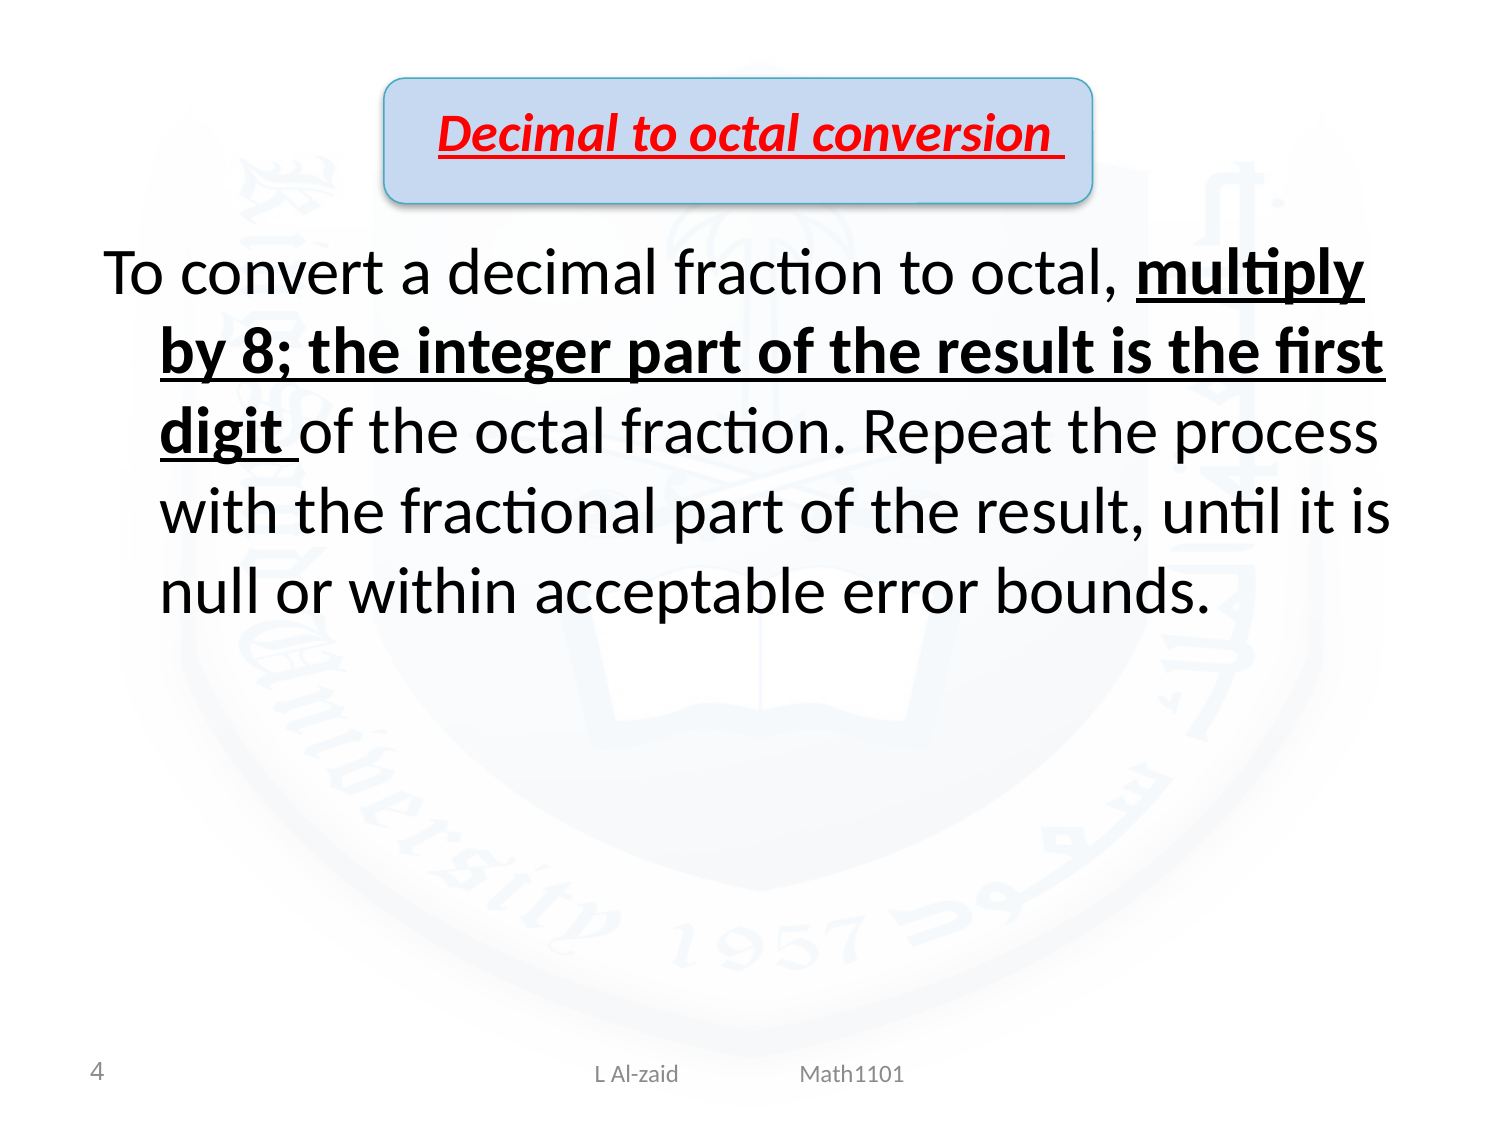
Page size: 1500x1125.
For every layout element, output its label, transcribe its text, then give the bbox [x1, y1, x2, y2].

title Decimal to octal conversion [76, 90, 1427, 171]
footer L Al-zaid Math1101 [512, 1042, 988, 1103]
slide_number 4 [75, 1042, 425, 1103]
text_box [385, 77, 1092, 90]
text_box [383, 171, 1094, 205]
list To convert a decimal fraction to octal, multiply by 8; the integer part of the result is the first digit of the octal fraction. Repeat the process with the fractional part of the result, until it is null or within acceptable error bounds. [88, 219, 1461, 1094]
